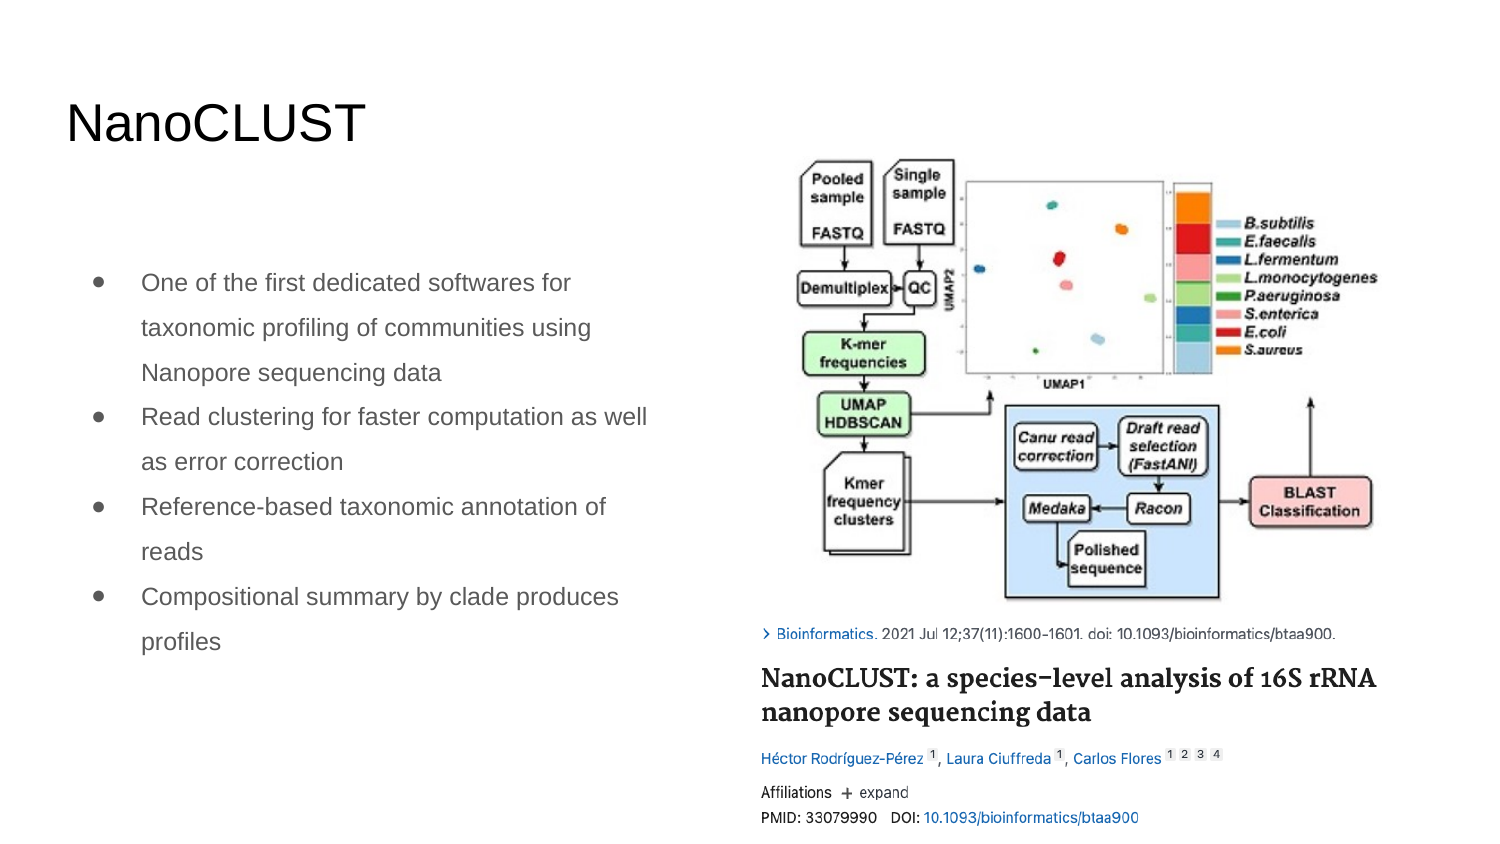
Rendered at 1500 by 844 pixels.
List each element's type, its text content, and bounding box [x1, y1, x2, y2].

picture [794, 156, 1382, 605]
picture [749, 609, 1410, 844]
list One of the first dedicated softwares for taxonomic profiling of communities using Nanopore sequencing data Read clustering for faster computation as well as error correction Reference-based taxonomic annotation of reads Compositional summary by clade produces profiles [51, 236, 691, 750]
title NanoCLUST [51, 72, 1449, 167]
